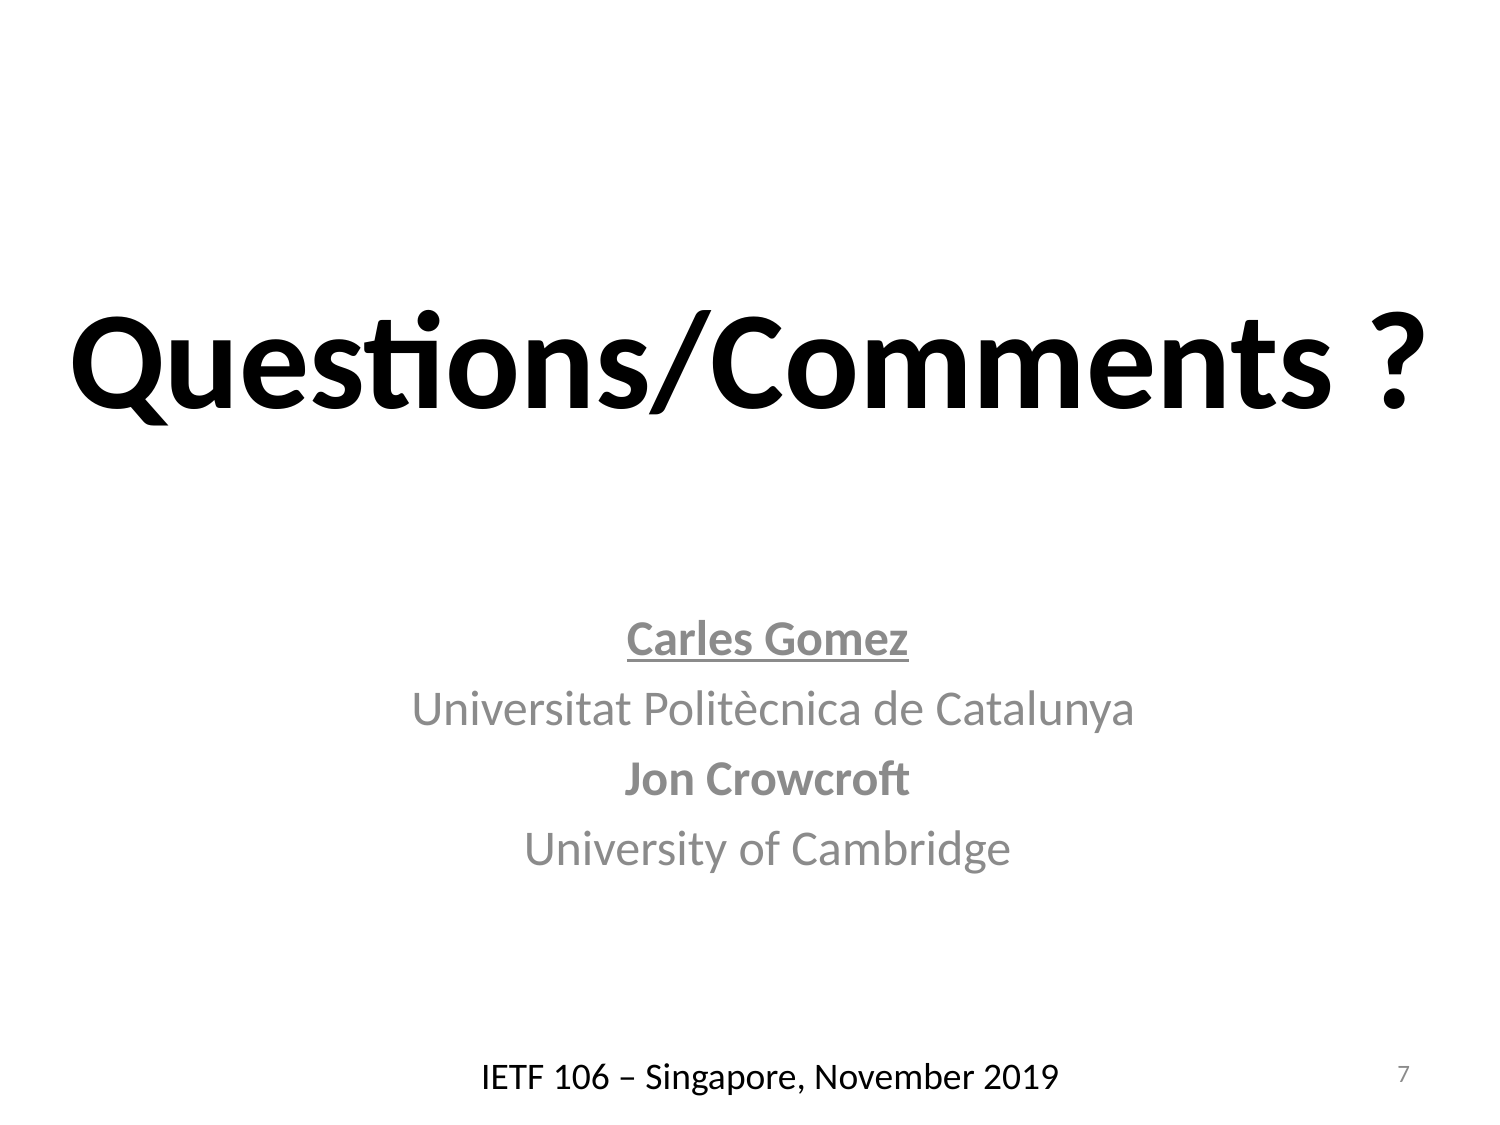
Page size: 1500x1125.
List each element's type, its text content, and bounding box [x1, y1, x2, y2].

subtitle Carles Gomez Universitat Politècnica de Catalunya Jon Crowcroft University of Cambridge [88, 597, 1447, 1019]
slide_number 7 [1074, 1042, 1425, 1103]
text_box IETF 106 – Singapore, November 2019 [466, 1044, 1081, 1105]
title Questions/Comments ? [0, 231, 1500, 473]
